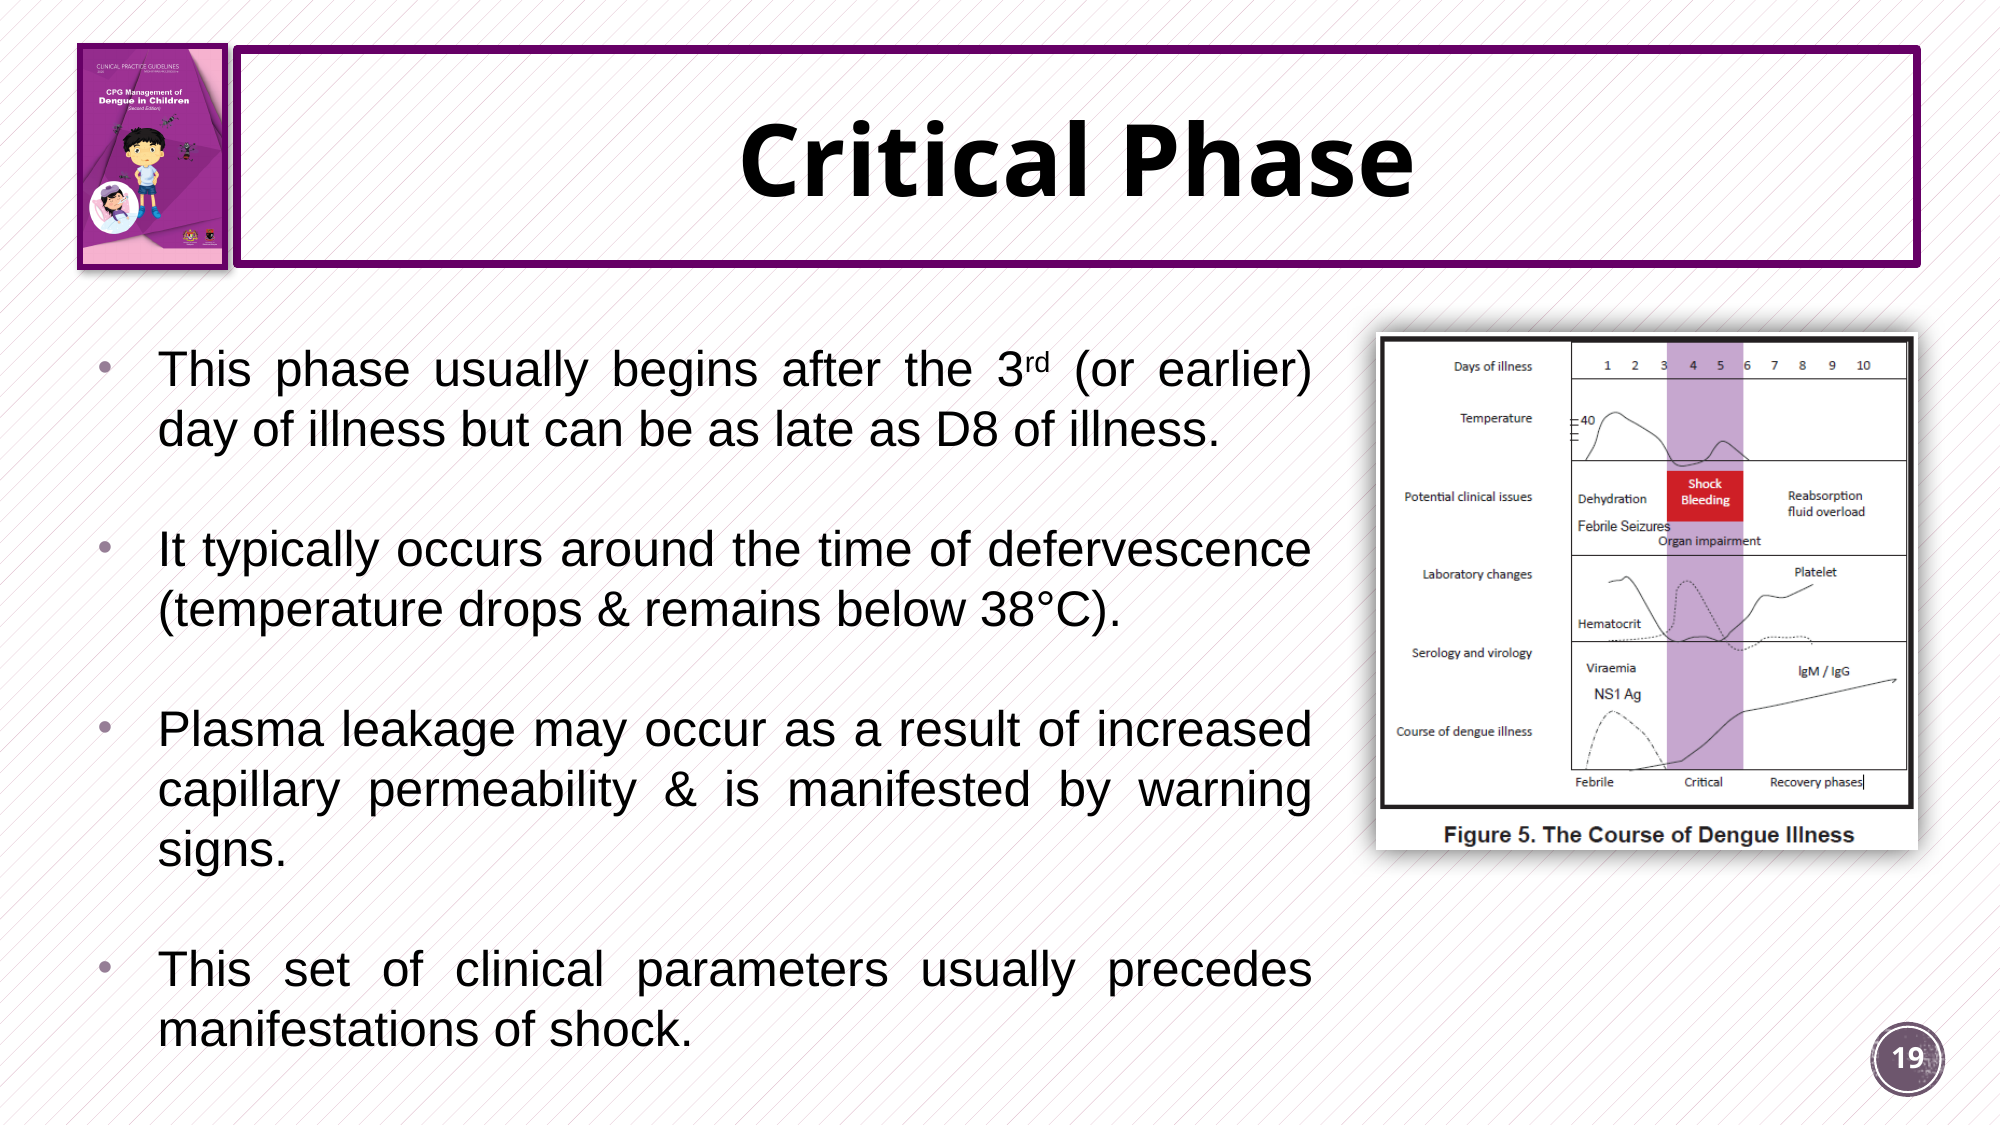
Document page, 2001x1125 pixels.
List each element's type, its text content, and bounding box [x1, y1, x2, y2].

slide_number 19 [1855, 1028, 1961, 1089]
picture [83, 49, 222, 264]
picture [1376, 332, 1918, 850]
list This phase usually begins after the 3rd (or earlier) day of illness but can be as late as D8 of illness. It typically occurs around the time of defervescence (temperature drops & remains below 38°C). Plasma leakage may occur as a result of increased capillary permeability & is manifested by warning signs. This set of clinical parameters usually precedes manifestations of shock. [82, 329, 1329, 1067]
text_box Critical Phase [237, 49, 1918, 264]
